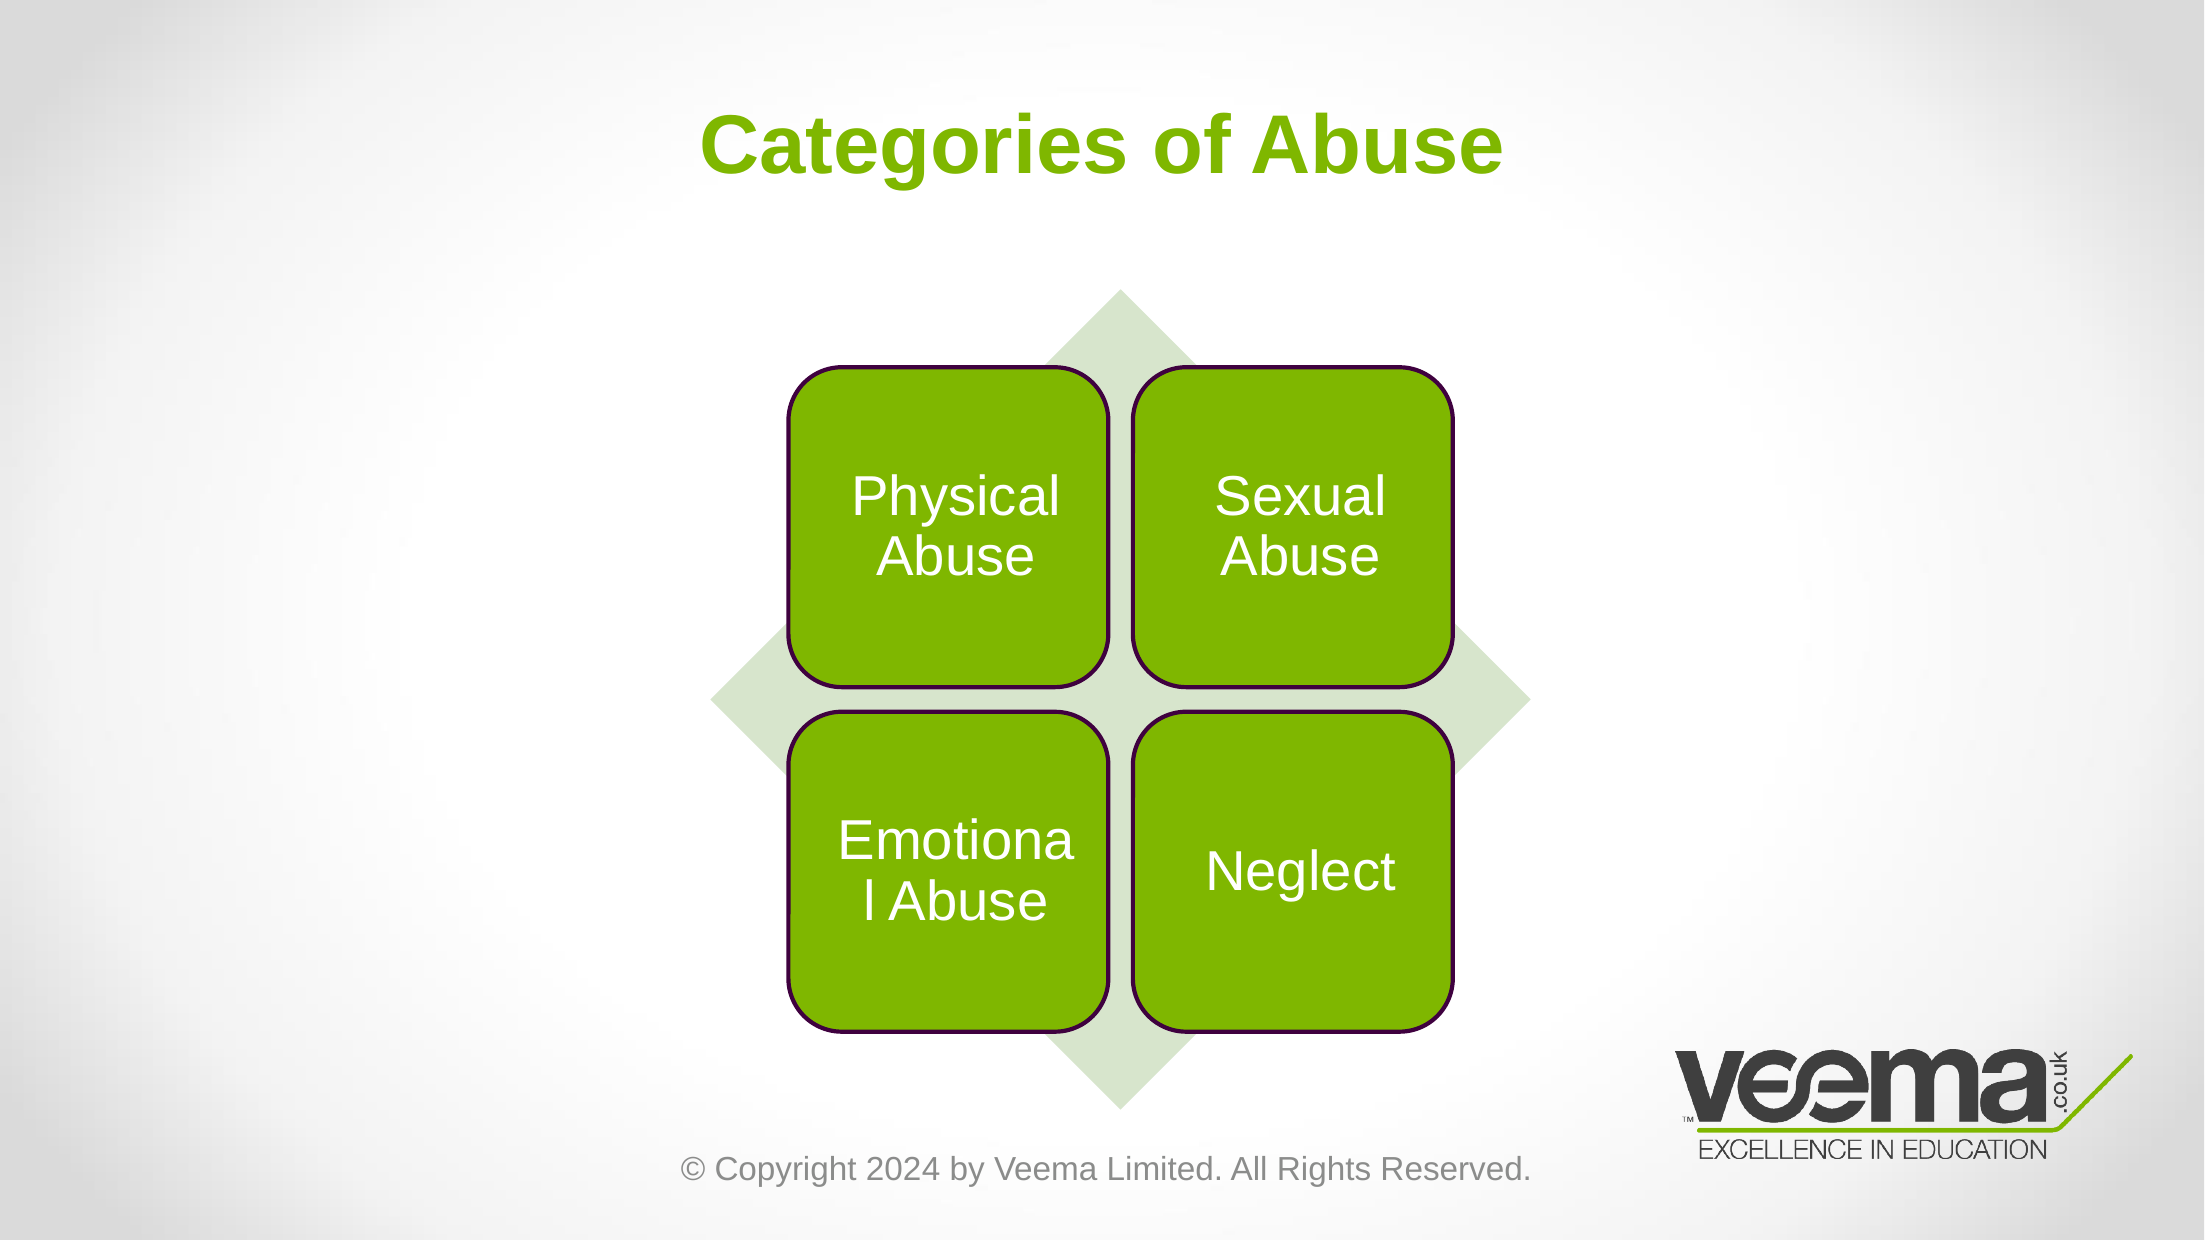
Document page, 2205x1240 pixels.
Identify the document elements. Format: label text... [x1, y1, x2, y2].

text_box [404, 289, 1837, 1110]
title Categories of Abuse [109, 82, 2095, 290]
picture [0, 0, 2205, 1240]
